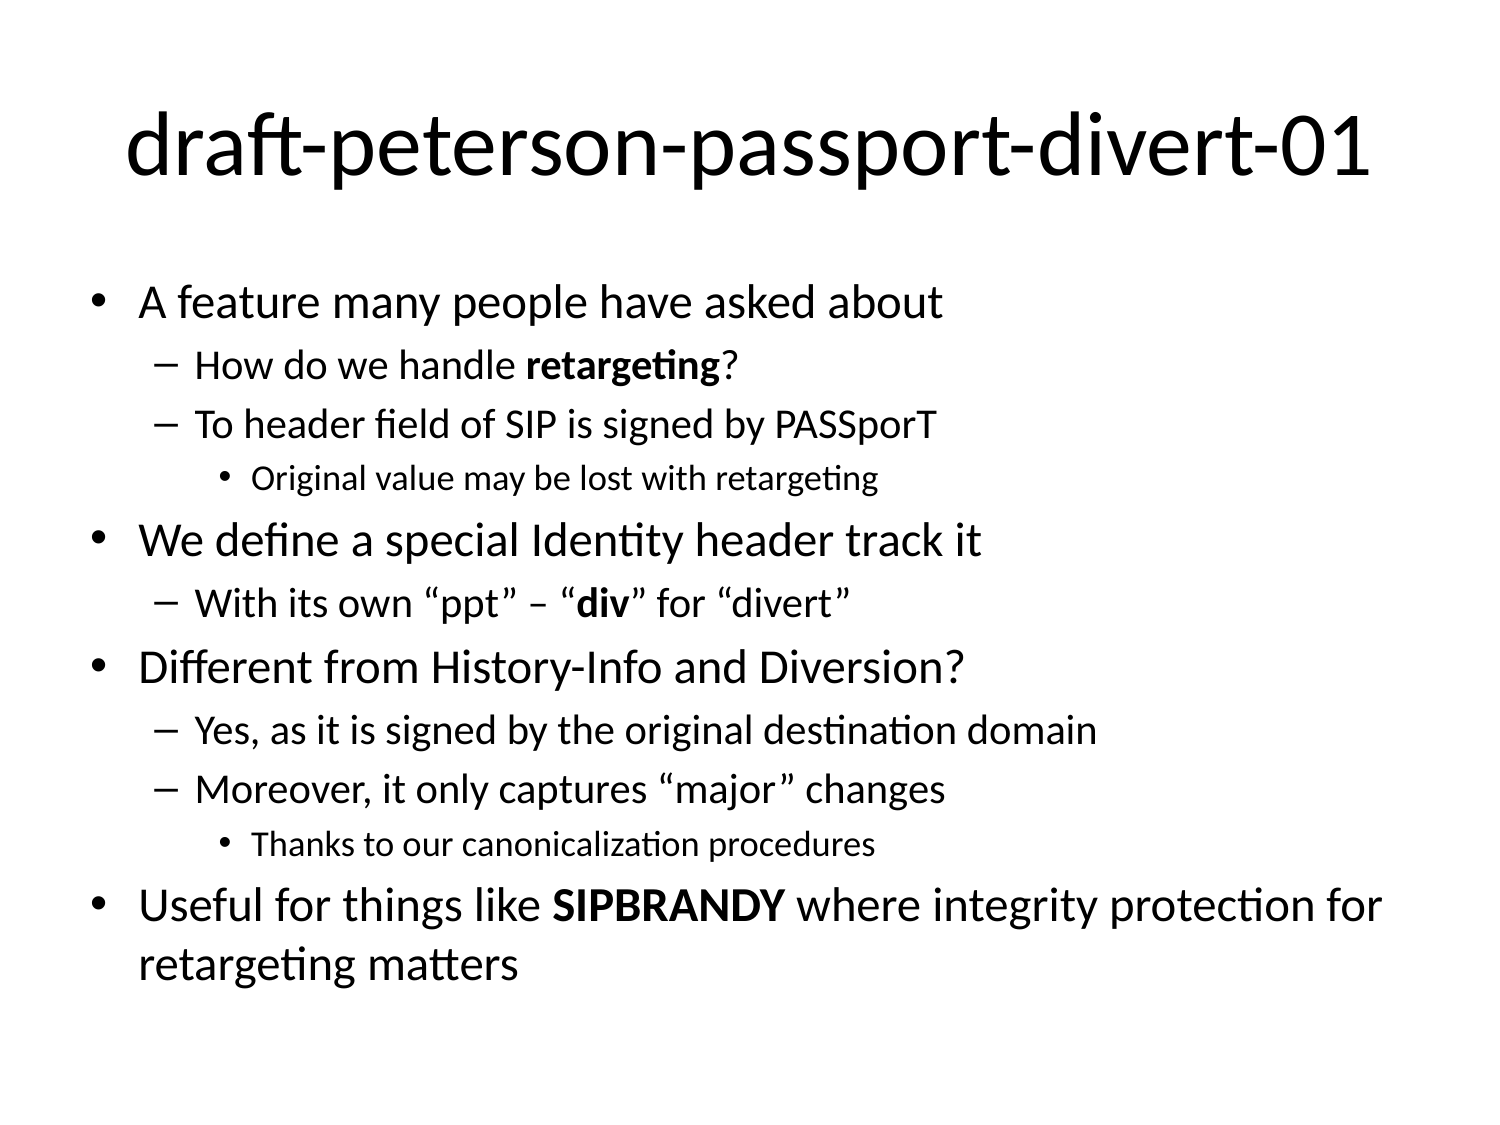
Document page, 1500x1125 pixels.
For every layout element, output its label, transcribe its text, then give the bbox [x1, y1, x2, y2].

title draft-peterson-passport-divert-01 [75, 45, 1425, 233]
list A feature many people have asked about How do we handle retargeting? To header field of SIP is signed by PASSporT Original value may be lost with retargeting We define a special Identity header track it With its own “ppt” – “div” for “divert” Different from History-Info and Diversion? Yes, as it is signed by the original destination domain Moreover, it only captures “major” changes Thanks to our canonicalization procedures Useful for things like SIPBRANDY where integrity protection for retargeting matters [75, 262, 1425, 1005]
